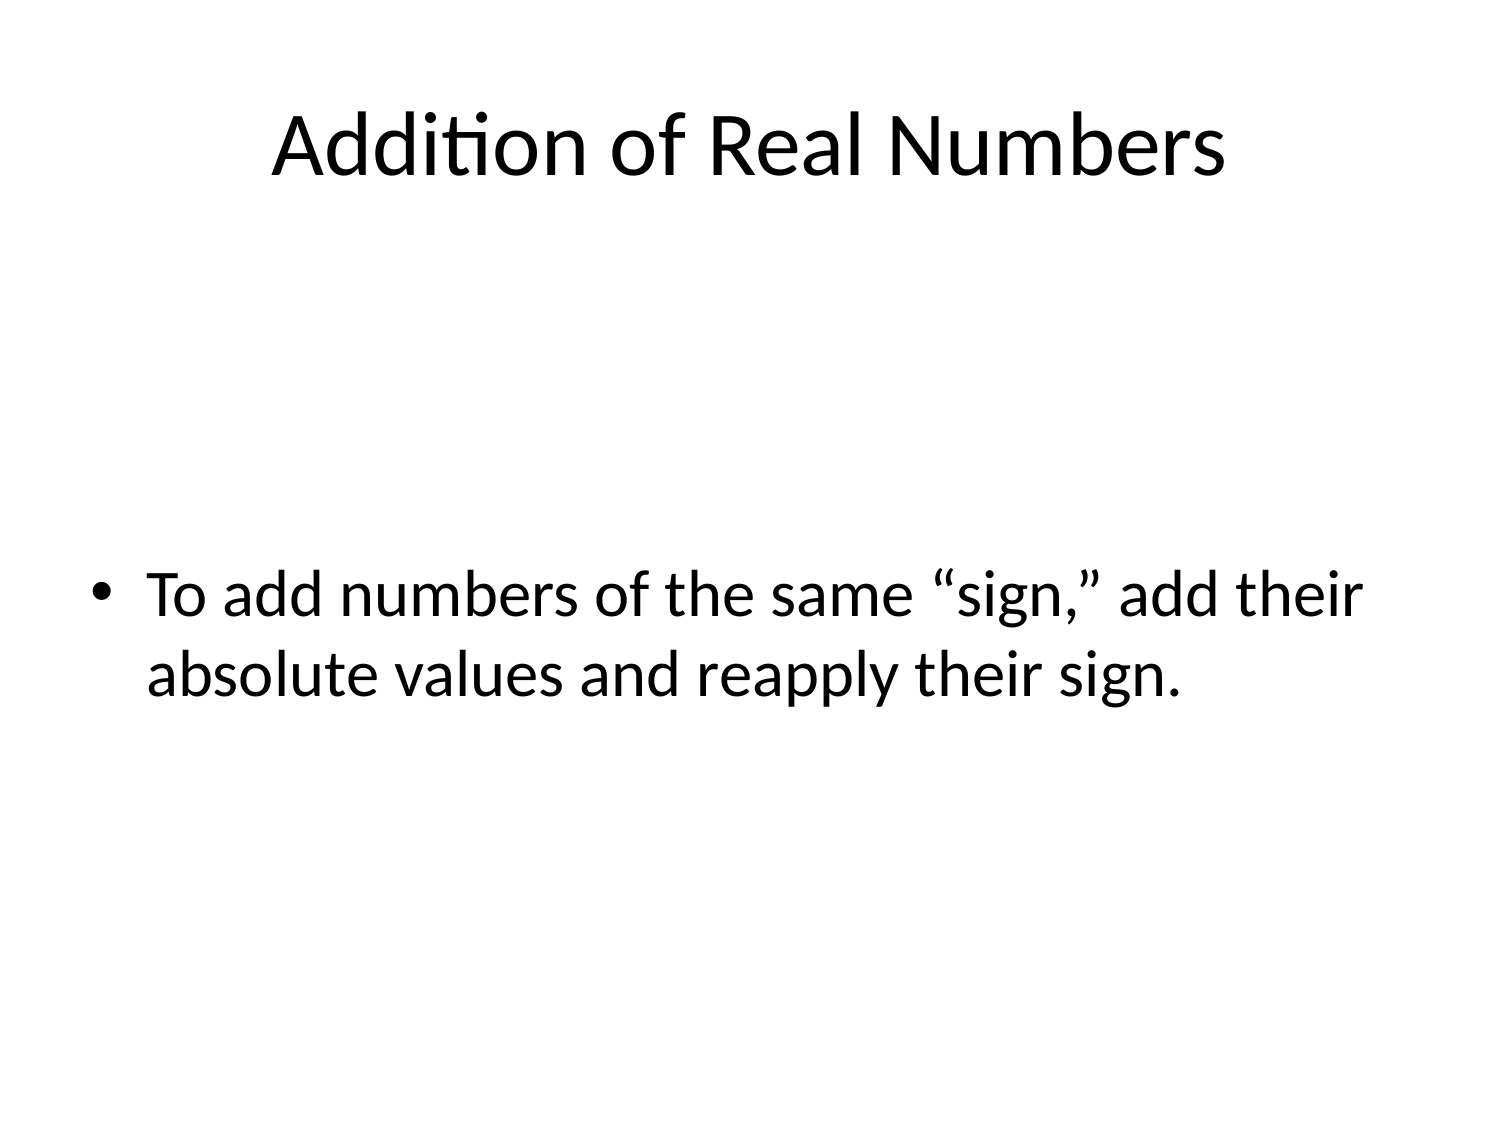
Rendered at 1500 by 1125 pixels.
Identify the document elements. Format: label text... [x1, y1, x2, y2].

title Addition of Real Numbers [75, 45, 1425, 233]
list To add numbers of the same “sign,” add their absolute values and reapply their sign. [75, 262, 1425, 1005]
